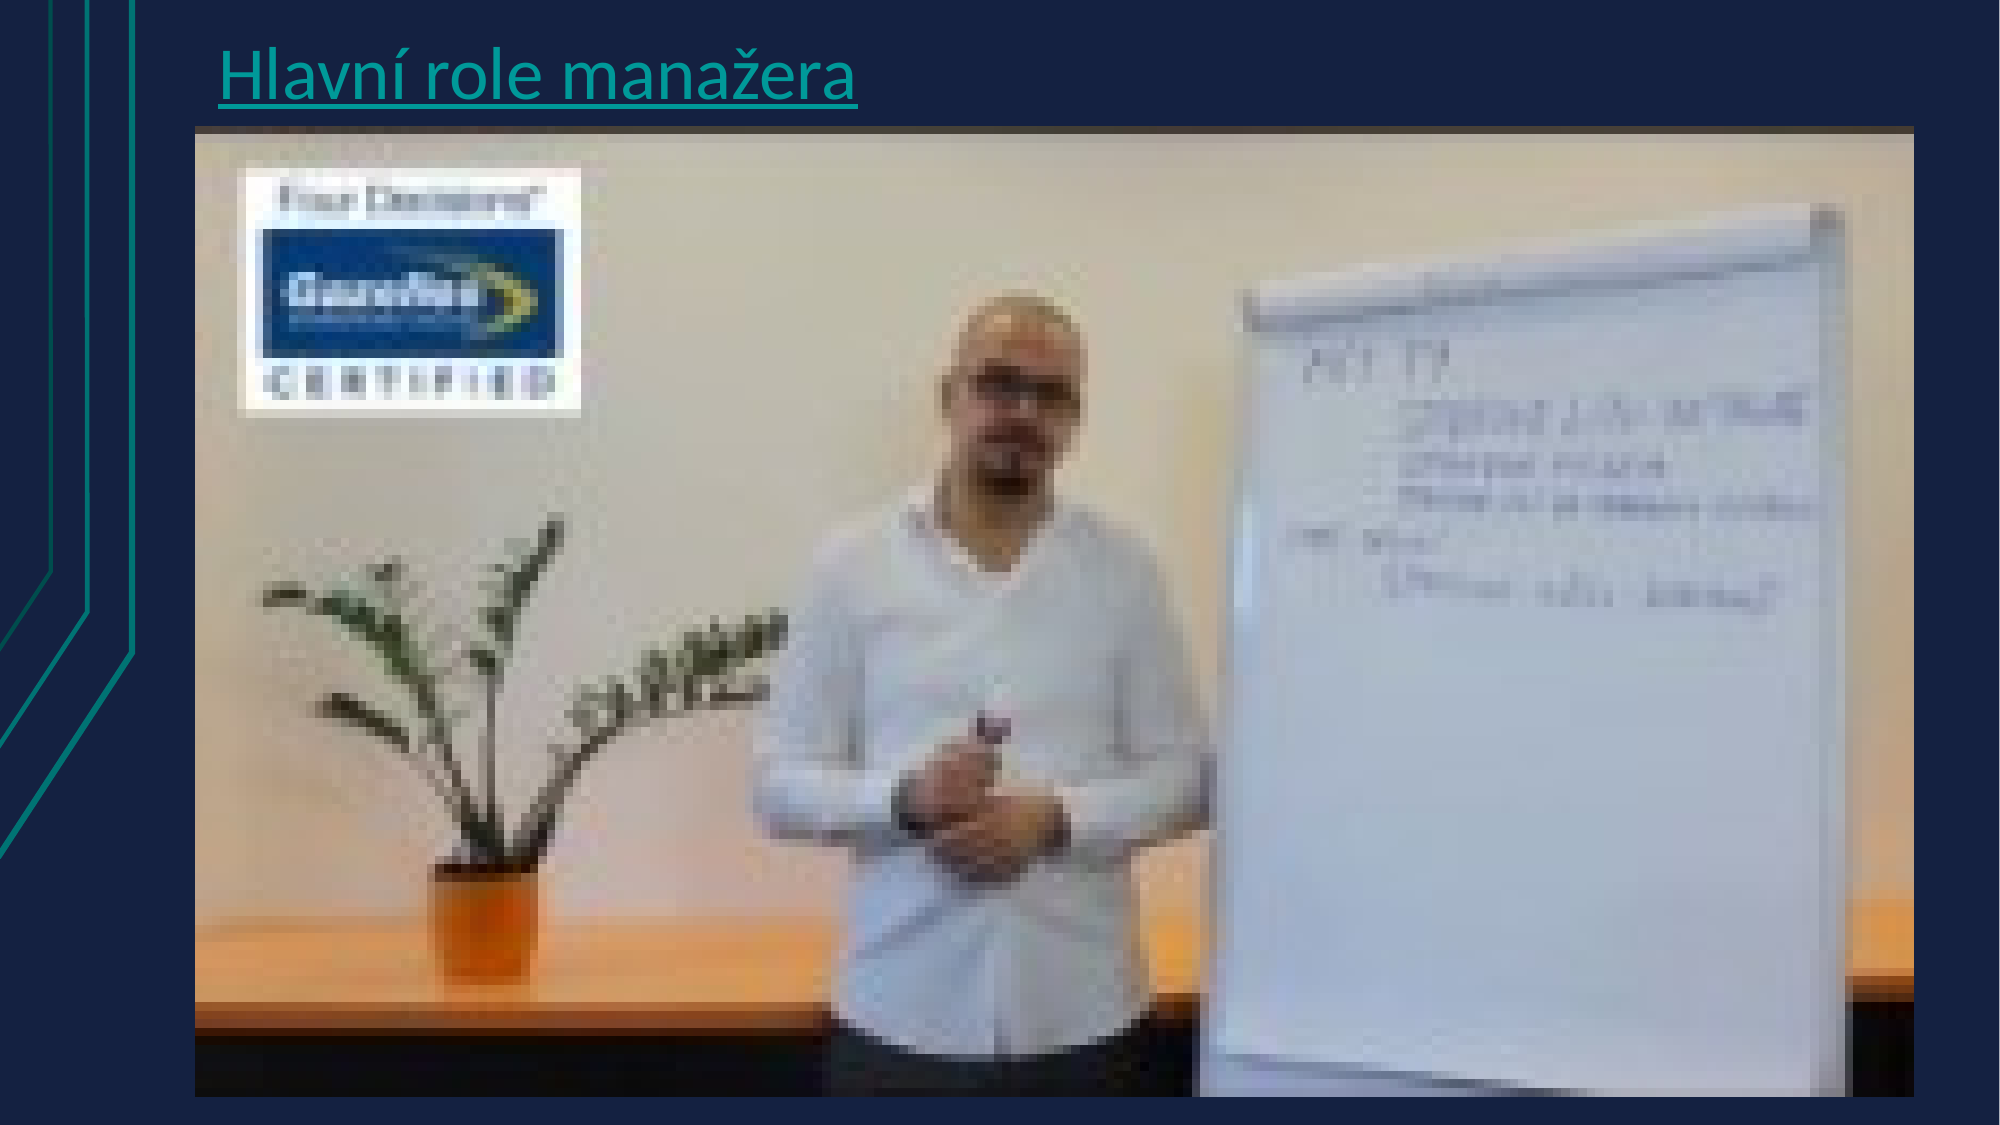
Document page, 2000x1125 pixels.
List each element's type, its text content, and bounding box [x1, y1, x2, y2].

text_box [193, 125, 1915, 1098]
title Hlavní role manažera [198, 0, 1898, 122]
